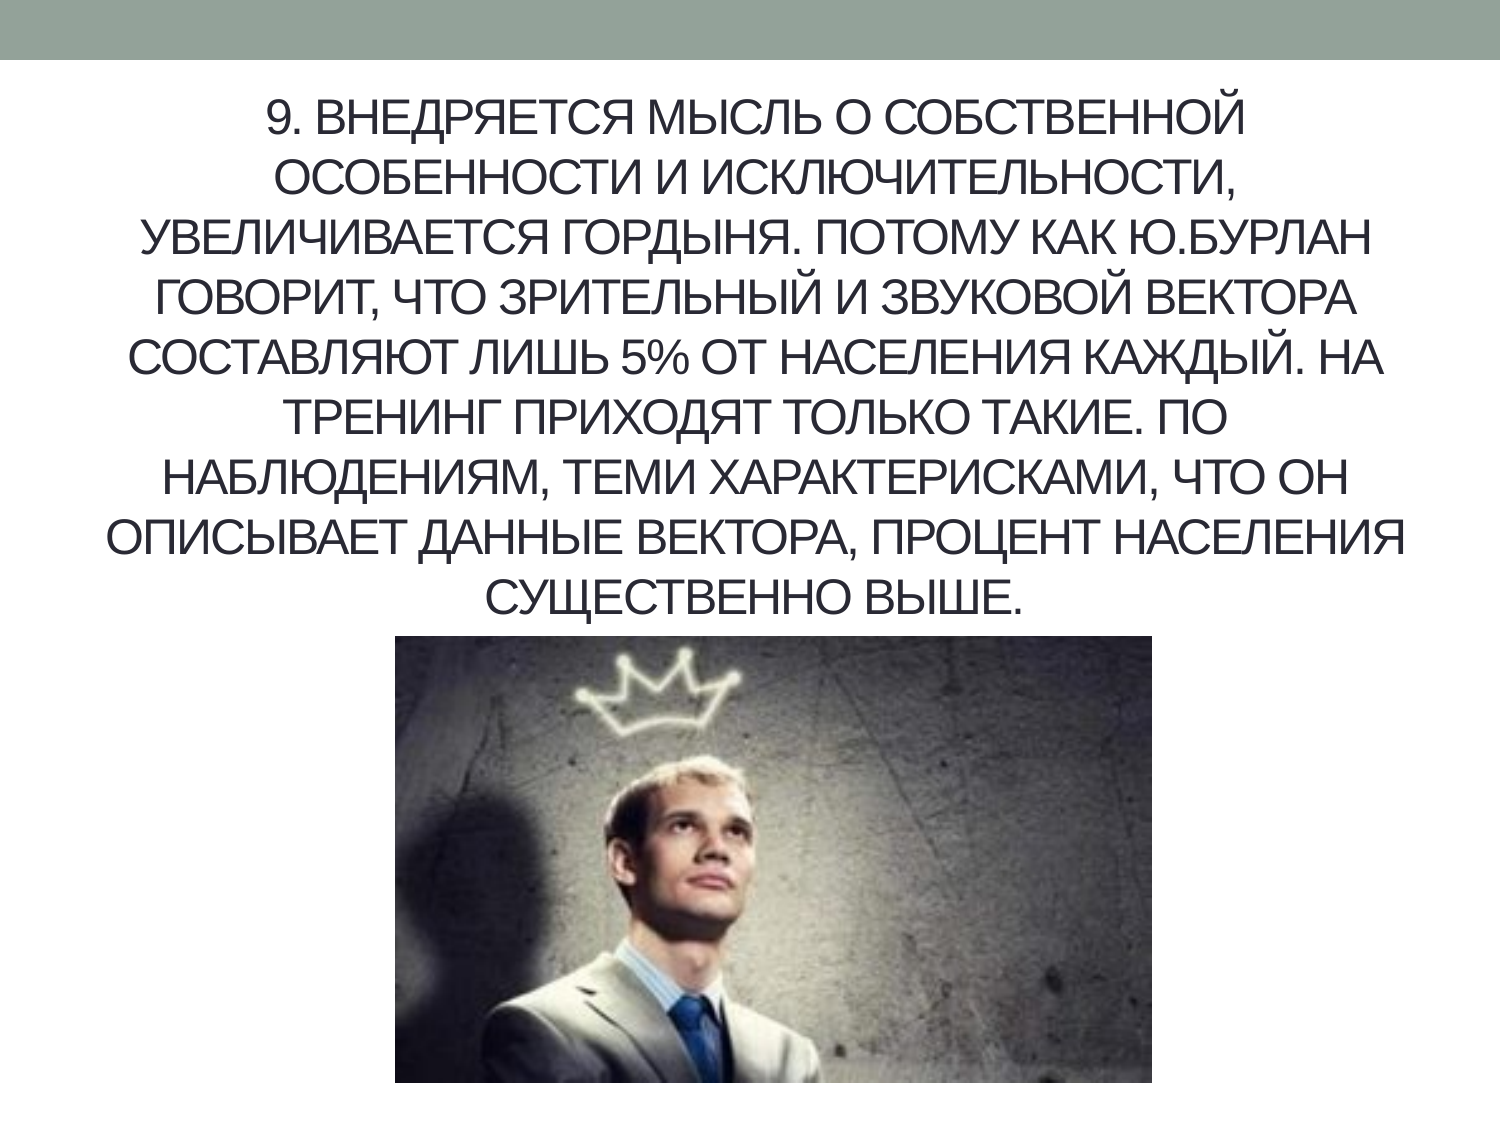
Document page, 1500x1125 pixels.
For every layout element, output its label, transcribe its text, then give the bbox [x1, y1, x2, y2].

title 9. ВНЕДРЯЕТСЯ МЫСЛЬ О СОБСТВЕННОЙ ОСОБЕННОСТИ И ИСКЛЮЧИТЕЛЬНОСТИ, УВЕЛИЧИВАЕТСЯ ГОРДЫНЯ. ПОТОМУ КАК Ю.БУРЛАН ГОВОРИТ, ЧТО ЗРИТЕЛЬНЫЙ И ЗВУКОВОЙ ВЕКТОРА СОСТАВЛЯЮТ ЛИШЬ 5% ОТ НАСЕЛЕНИЯ КАЖДЫЙ. НА ТРЕНИНГ ПРИХОДЯТ ТОЛЬКО ТАКИЕ. ПО НАБЛЮДЕНИЯМ, ТЕМИ ХАРАКТЕРИСКАМИ, ЧТО ОН ОПИСЫВАЕТ ДАННЫЕ ВЕКТОРА, ПРОЦЕНТ НАСЕЛЕНИЯ СУЩЕСТВЕННО ВЫШЕ. [75, 87, 1436, 622]
picture [395, 635, 1152, 1083]
